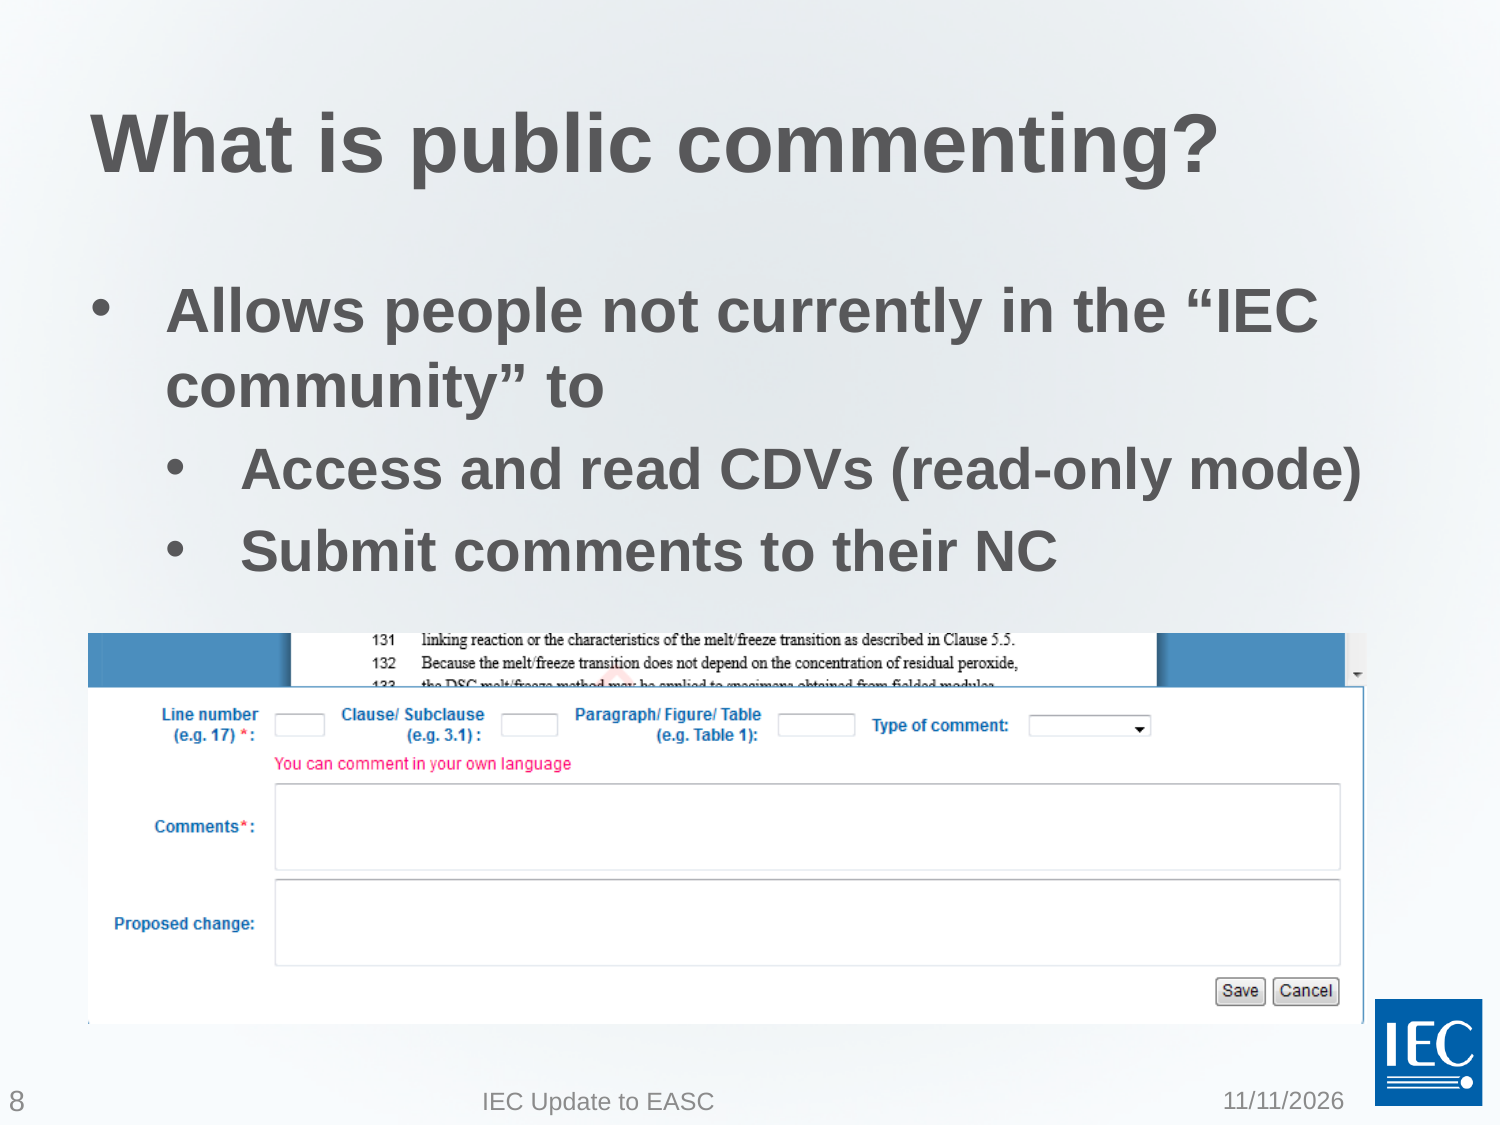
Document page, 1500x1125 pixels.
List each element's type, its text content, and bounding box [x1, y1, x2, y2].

picture [0, 0, 1500, 1125]
list Allows people not currently in the “IEC community” to Access and read CDVs (read-only mode) Submit comments to their NC [75, 262, 1425, 988]
footer IEC Update to EASC [243, 1070, 954, 1125]
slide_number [1021, 1069, 1360, 1125]
slide_number 8 [0, 1069, 124, 1125]
title What is public commenting? [75, 45, 1425, 233]
